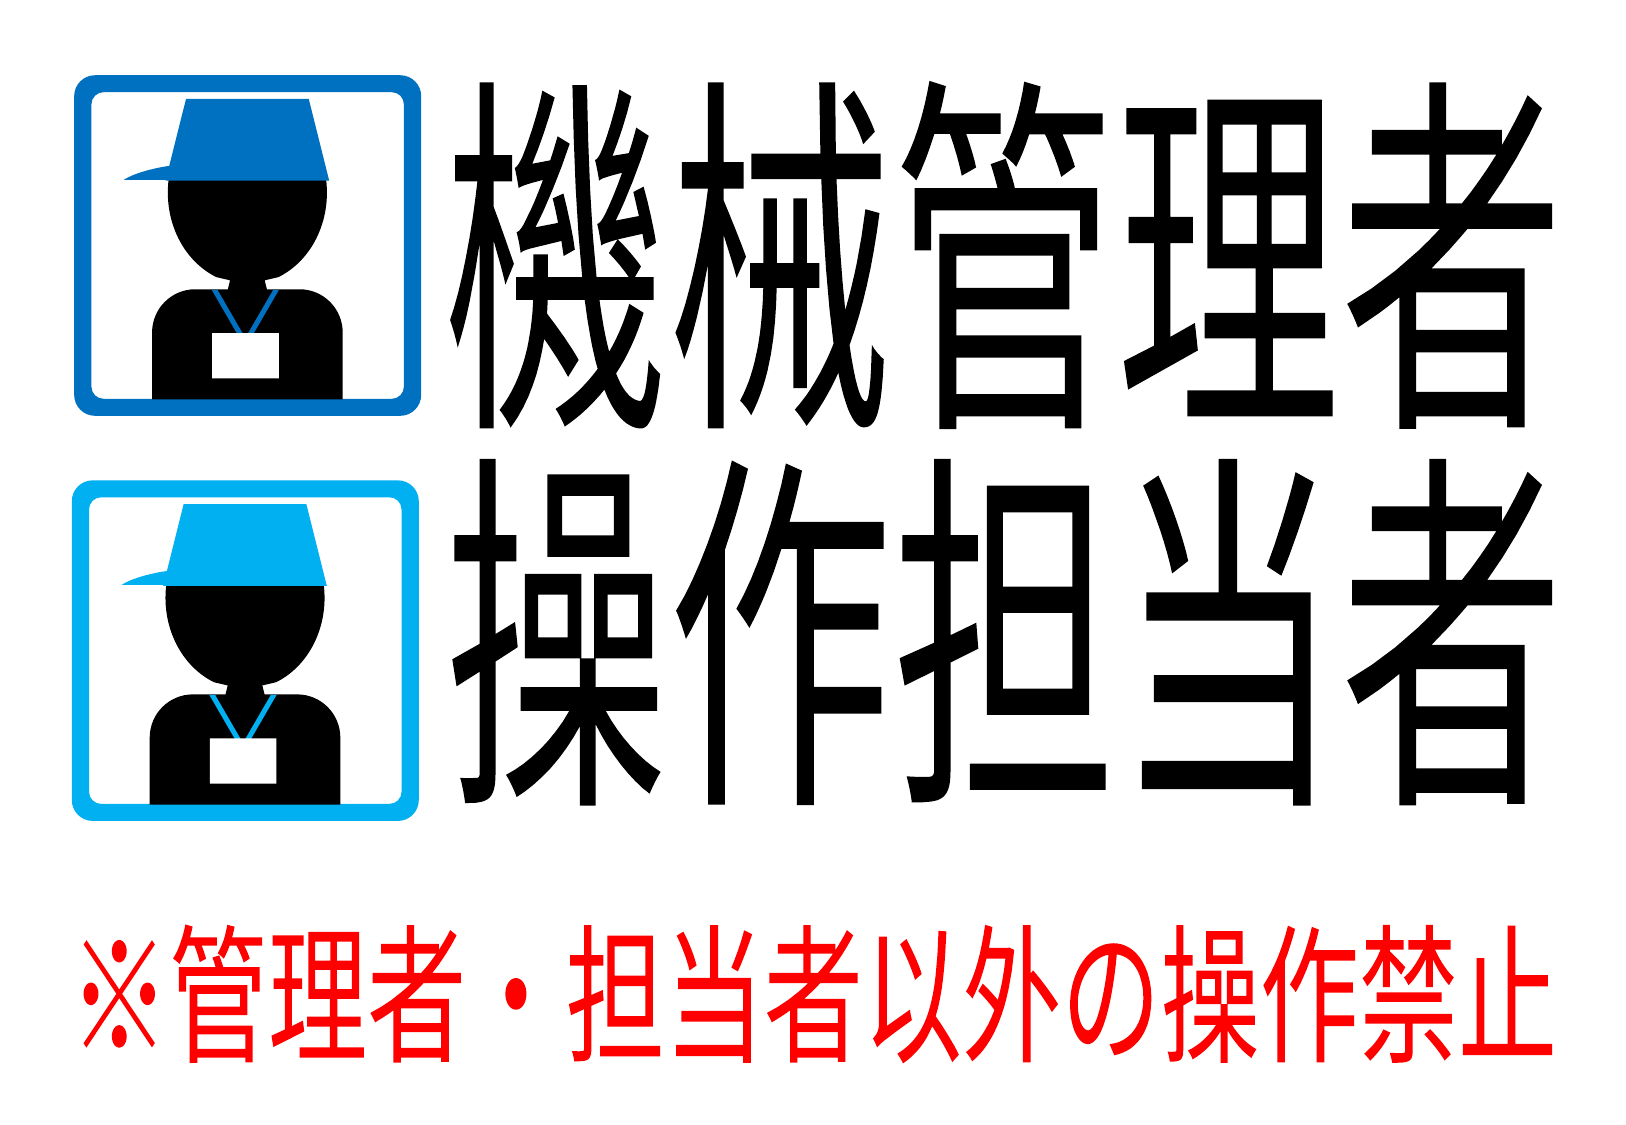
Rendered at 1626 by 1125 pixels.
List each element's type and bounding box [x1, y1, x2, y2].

text_box [71, 480, 420, 822]
text_box [73, 74, 422, 417]
